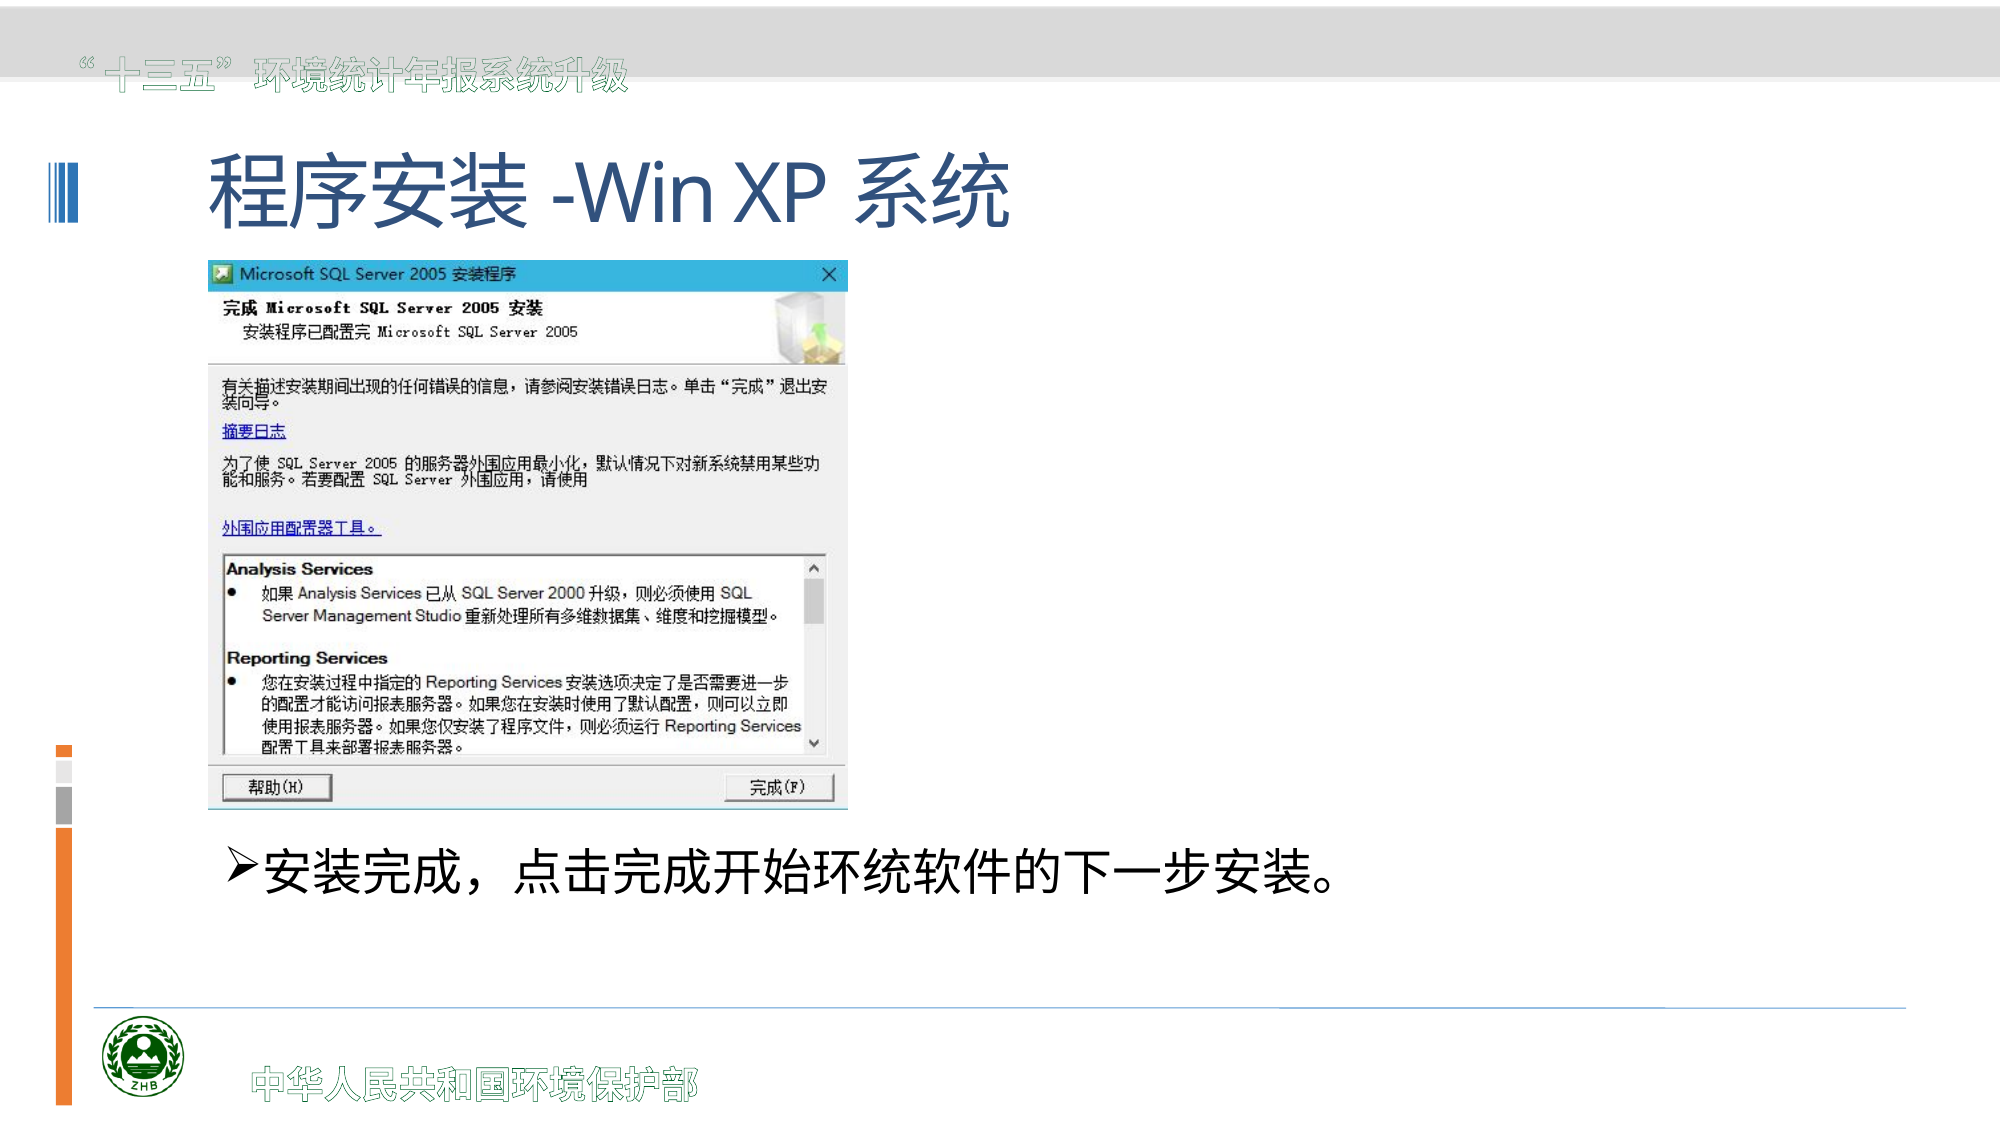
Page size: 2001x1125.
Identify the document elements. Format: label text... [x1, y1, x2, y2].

picture [208, 260, 848, 810]
text_box 程序安装-Win XP系统 [192, 131, 1080, 261]
text_box 安装完成，点击完成开始环统软件的下一步安装。 [208, 833, 1394, 909]
picture [93, 1007, 188, 1106]
